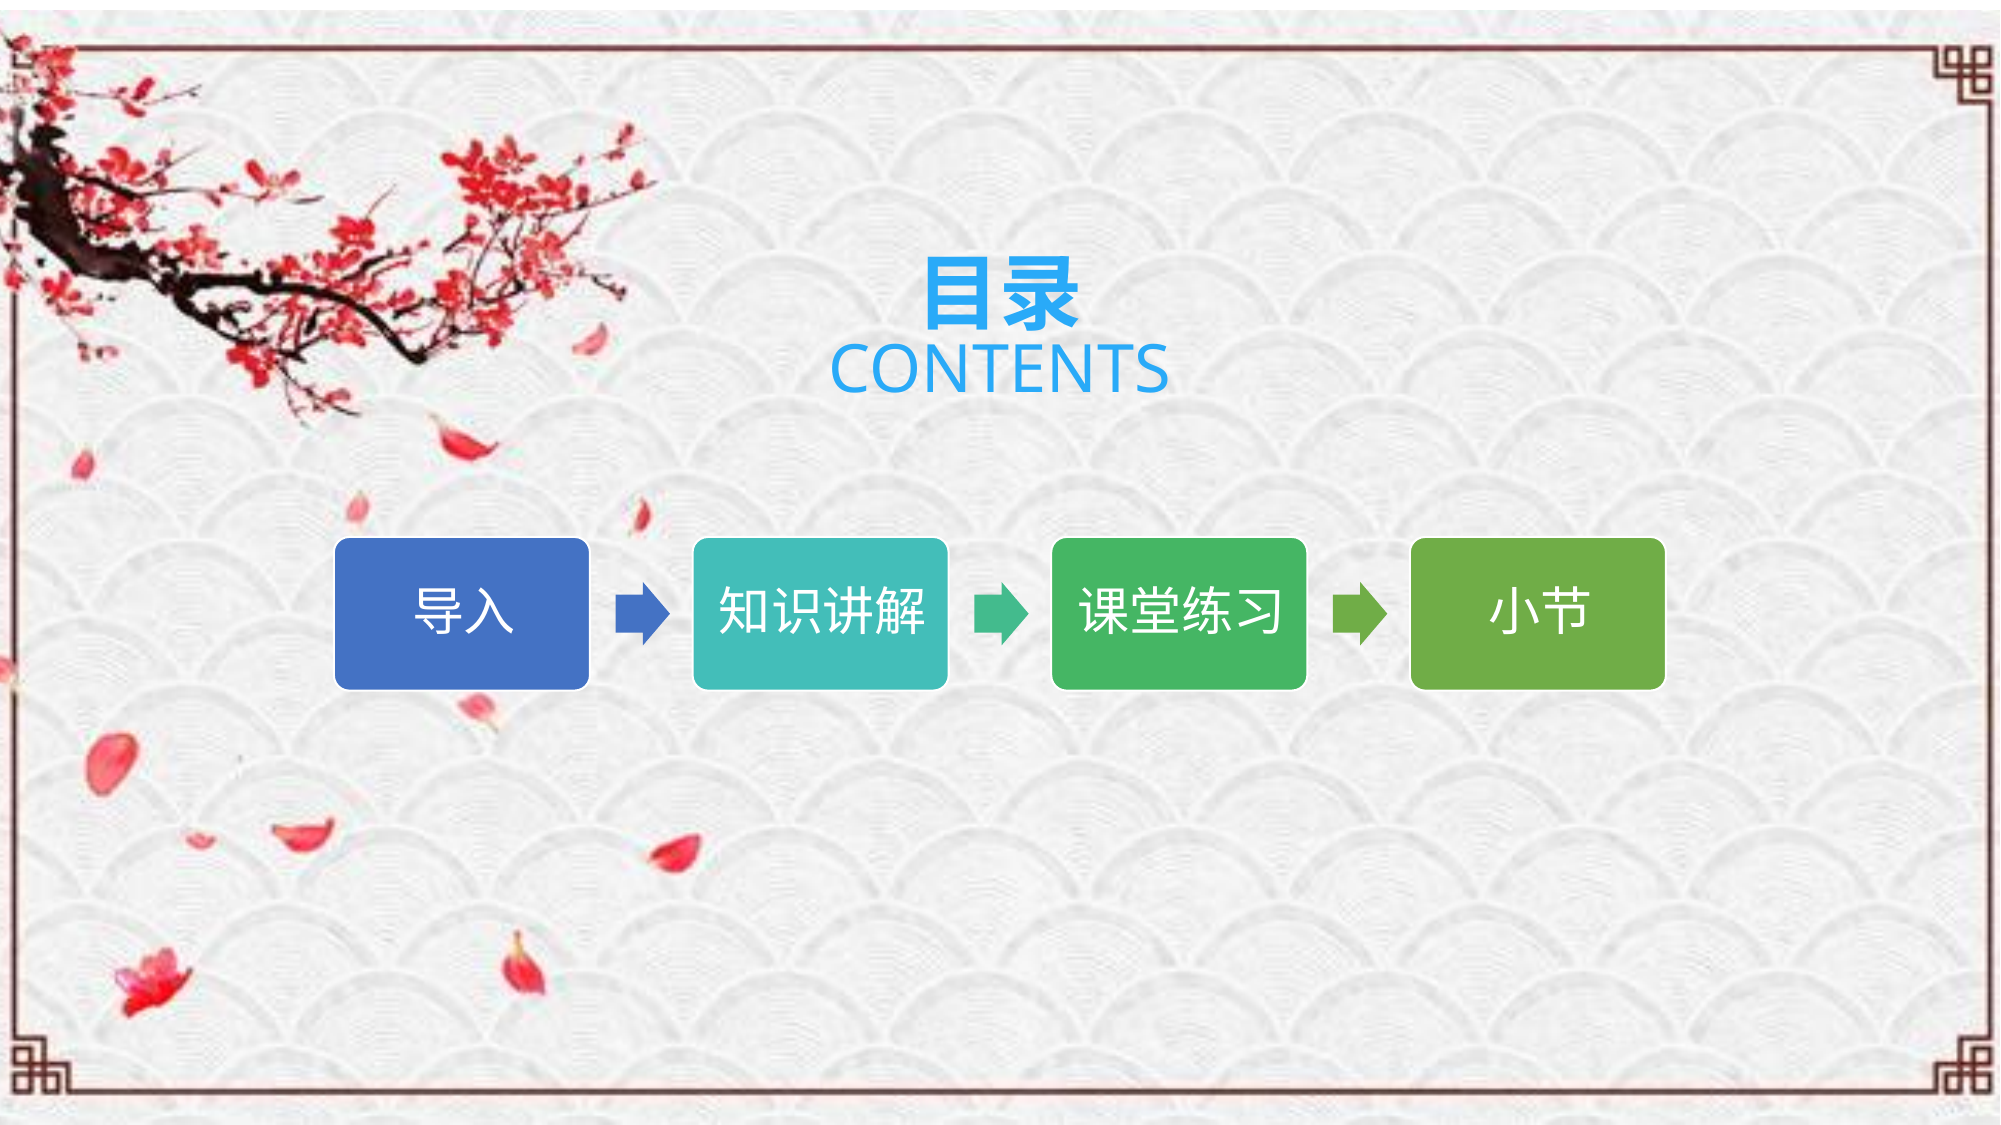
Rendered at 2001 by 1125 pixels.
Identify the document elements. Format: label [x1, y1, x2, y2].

text_box [333, 450, 1667, 777]
picture [0, 10, 2000, 1125]
